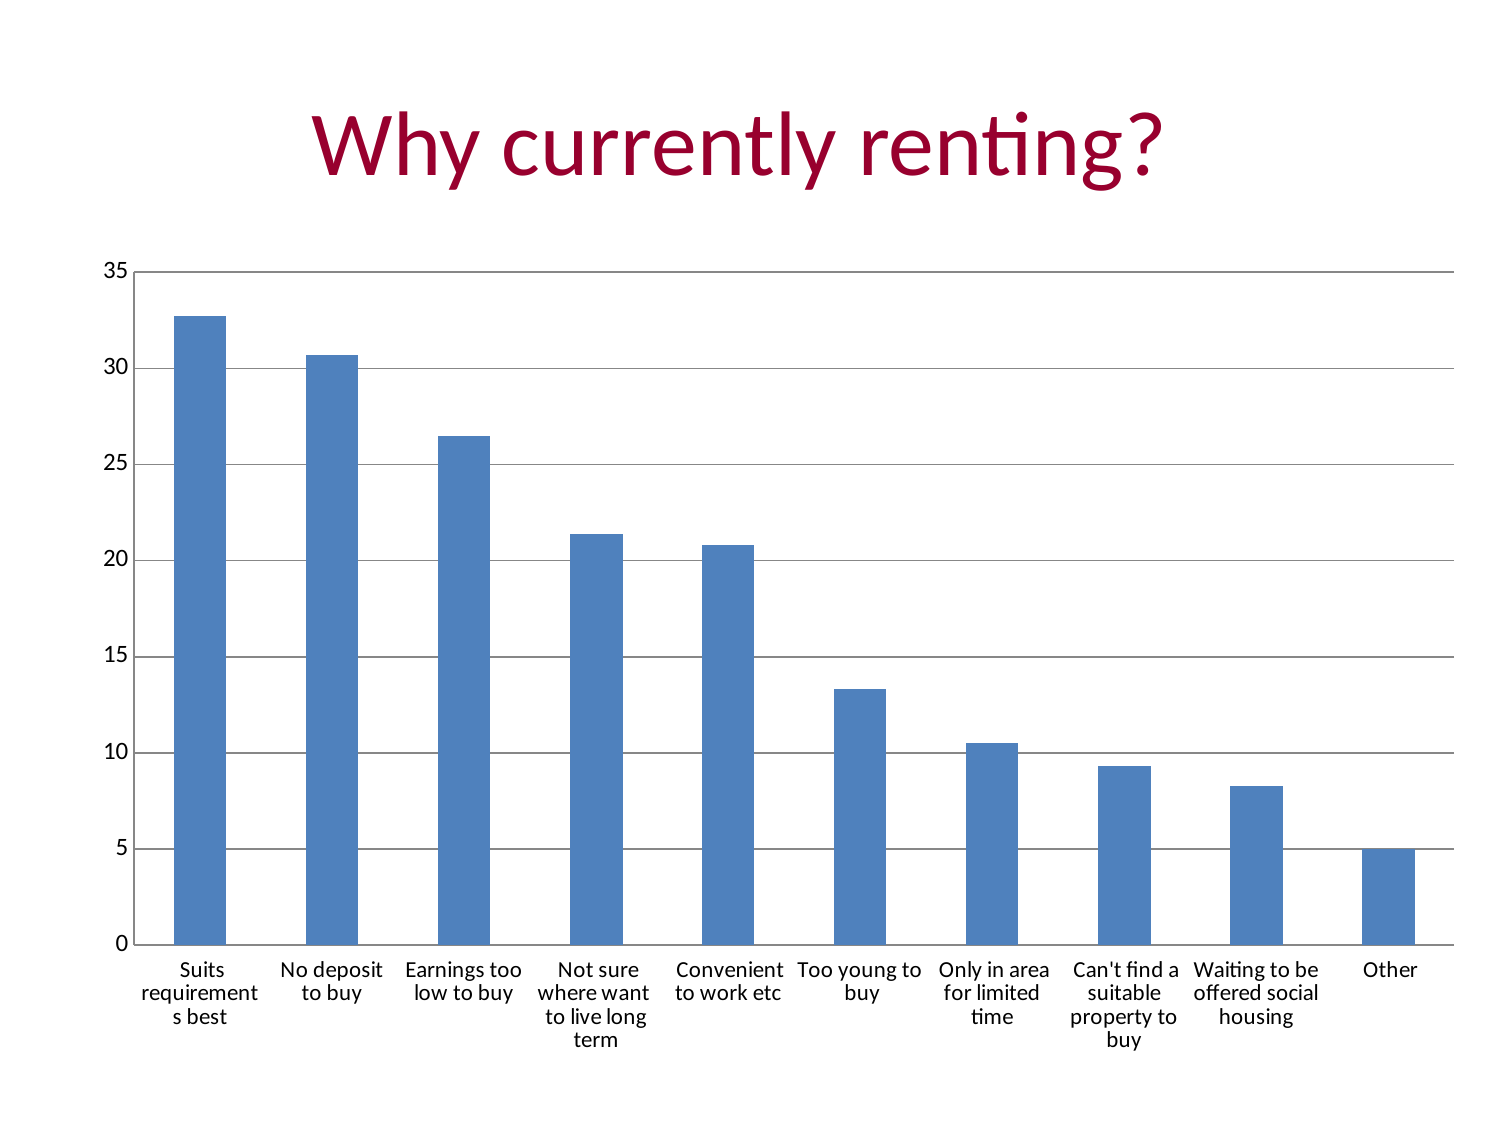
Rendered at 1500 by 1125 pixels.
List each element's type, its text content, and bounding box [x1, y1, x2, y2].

title Why currently renting? [75, 45, 1425, 233]
text_box [76, 66, 1427, 241]
chart [74, 242, 1483, 1071]
